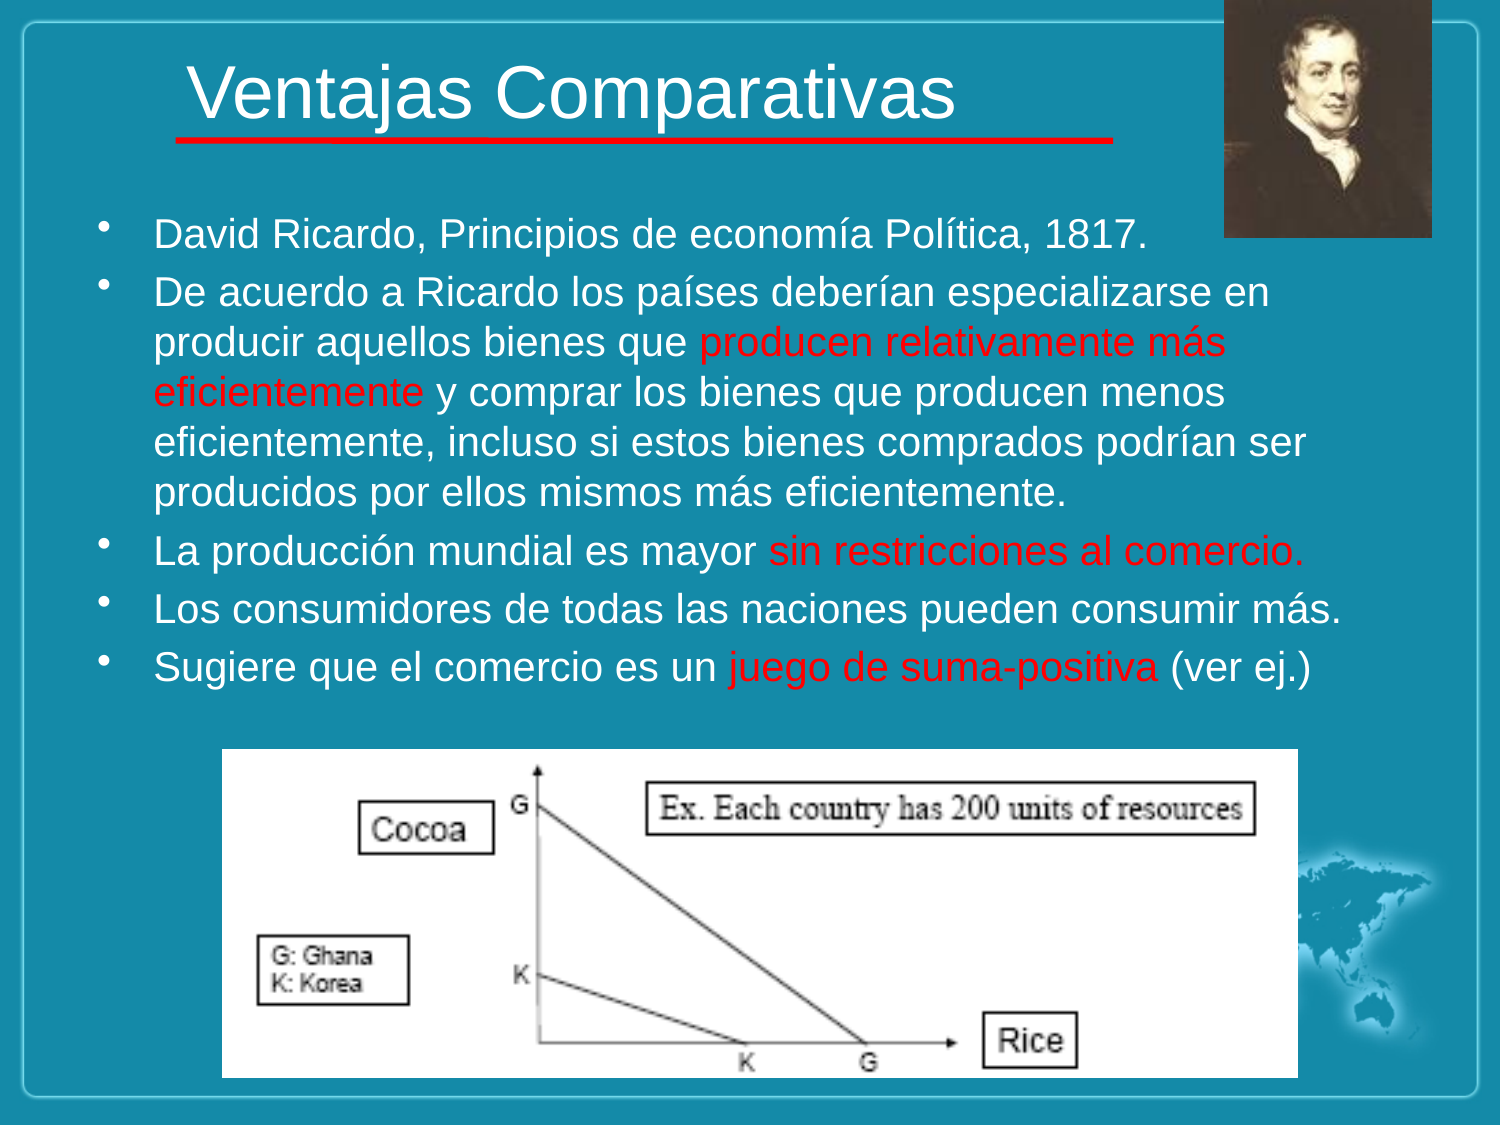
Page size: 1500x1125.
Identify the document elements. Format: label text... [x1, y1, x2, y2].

title Ventajas Comparativas [170, 36, 1219, 141]
picture [0, 0, 1500, 1125]
list David Ricardo, Principios de economía Política, 1817. De acuerdo a Ricardo los países deberían especializarse en producir aquellos bienes que producen relativamente más eficientemente y comprar los bienes que producen menos eficientemente, incluso si estos bienes comprados podrían ser producidos por ellos mismos más eficientemente. La producción mundial es mayor sin restricciones al comercio. Los consumidores de todas las naciones pueden consumir más. Sugiere que el comercio es un juego de suma-positiva (ver ej.) [81, 198, 1442, 727]
